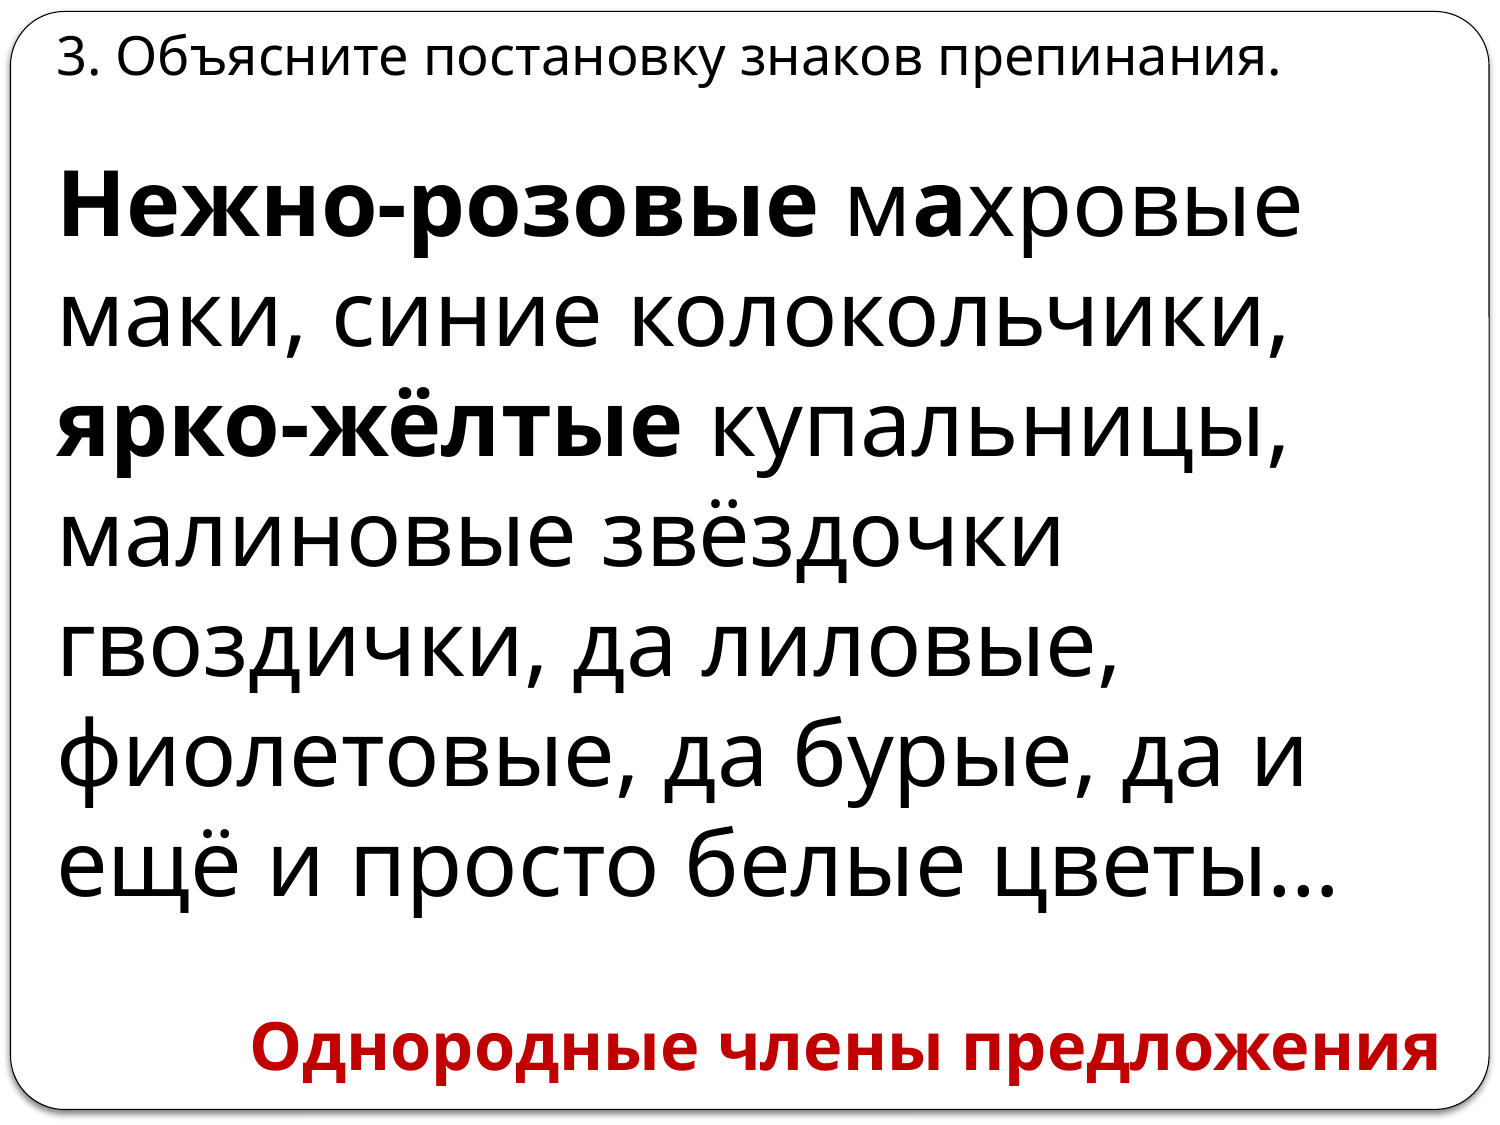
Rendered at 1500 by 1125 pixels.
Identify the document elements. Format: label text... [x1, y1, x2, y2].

text_box Нежно-розовые махровые маки, синие колокольчики, ярко-жёлтые купальницы, малиновые звёздочки гвоздички, да лиловые, фиолетовые, да бурые, да и ещё и просто белые цветы… [41, 137, 1413, 922]
text_box Однородные члены предложения [234, 996, 1475, 1091]
list 3. Объясните постановку знаков препинания. [41, 0, 1460, 679]
